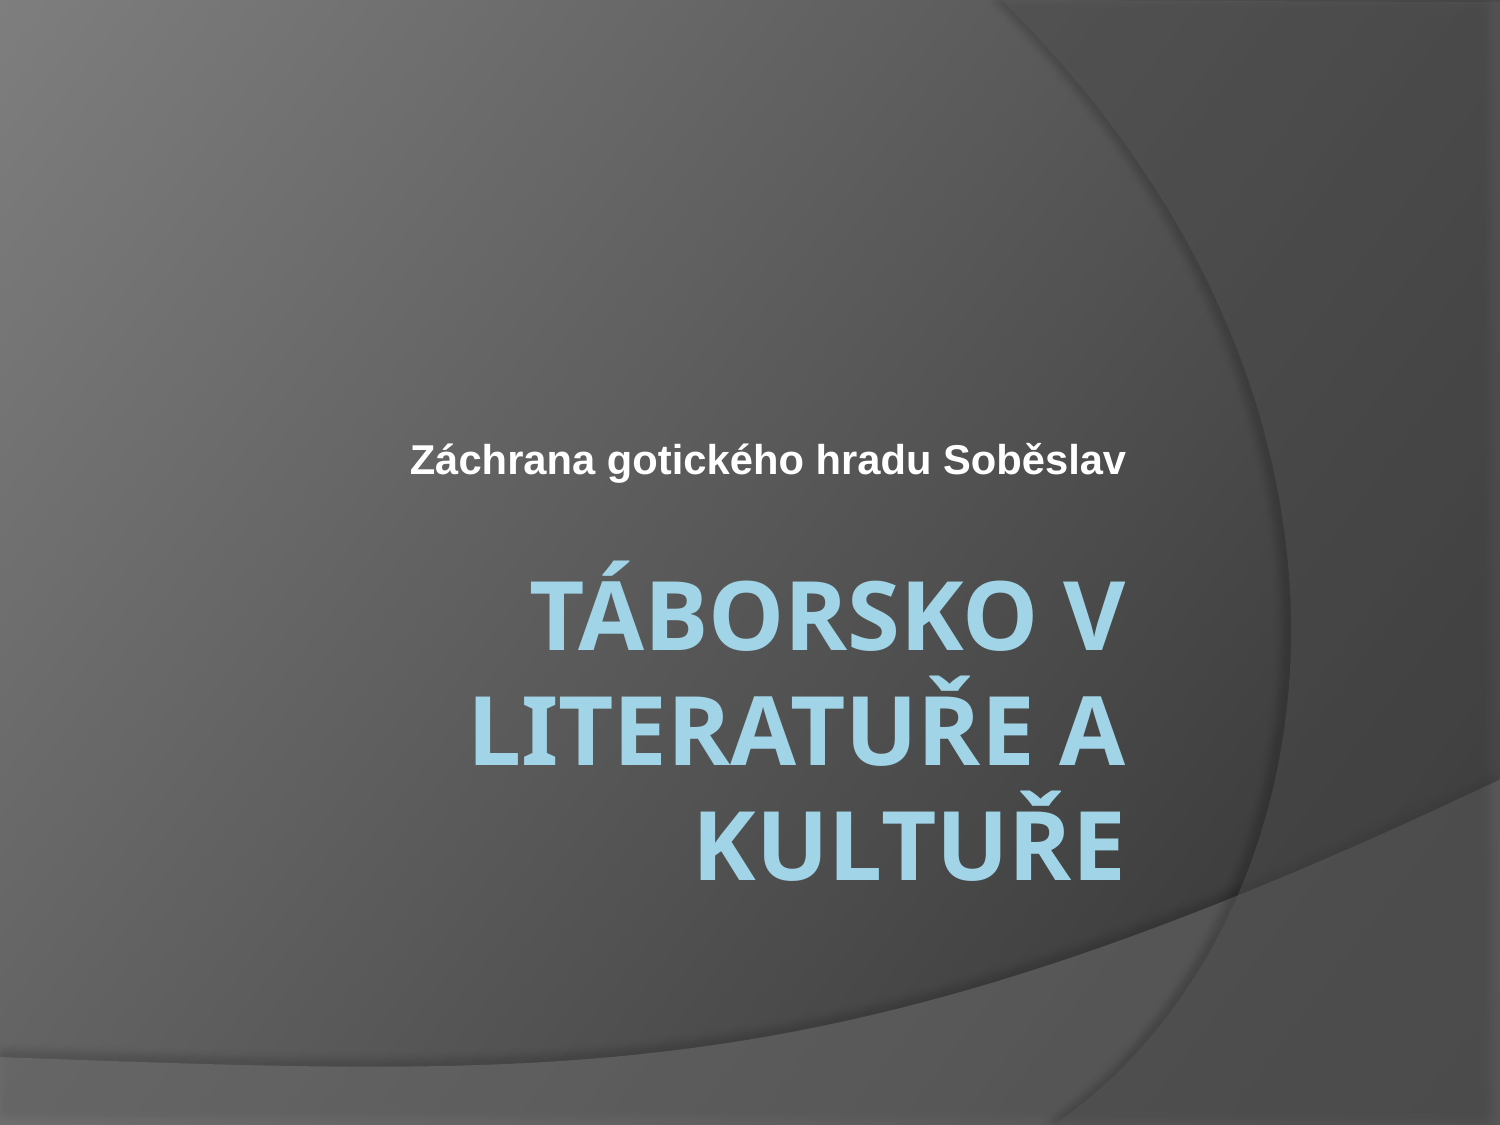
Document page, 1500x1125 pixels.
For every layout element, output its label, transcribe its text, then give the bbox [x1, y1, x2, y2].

subtitle Záchrana gotického hradu Soběslav [71, 253, 1134, 541]
title Táborsko v literatuře a kultuře [70, 547, 1134, 925]
